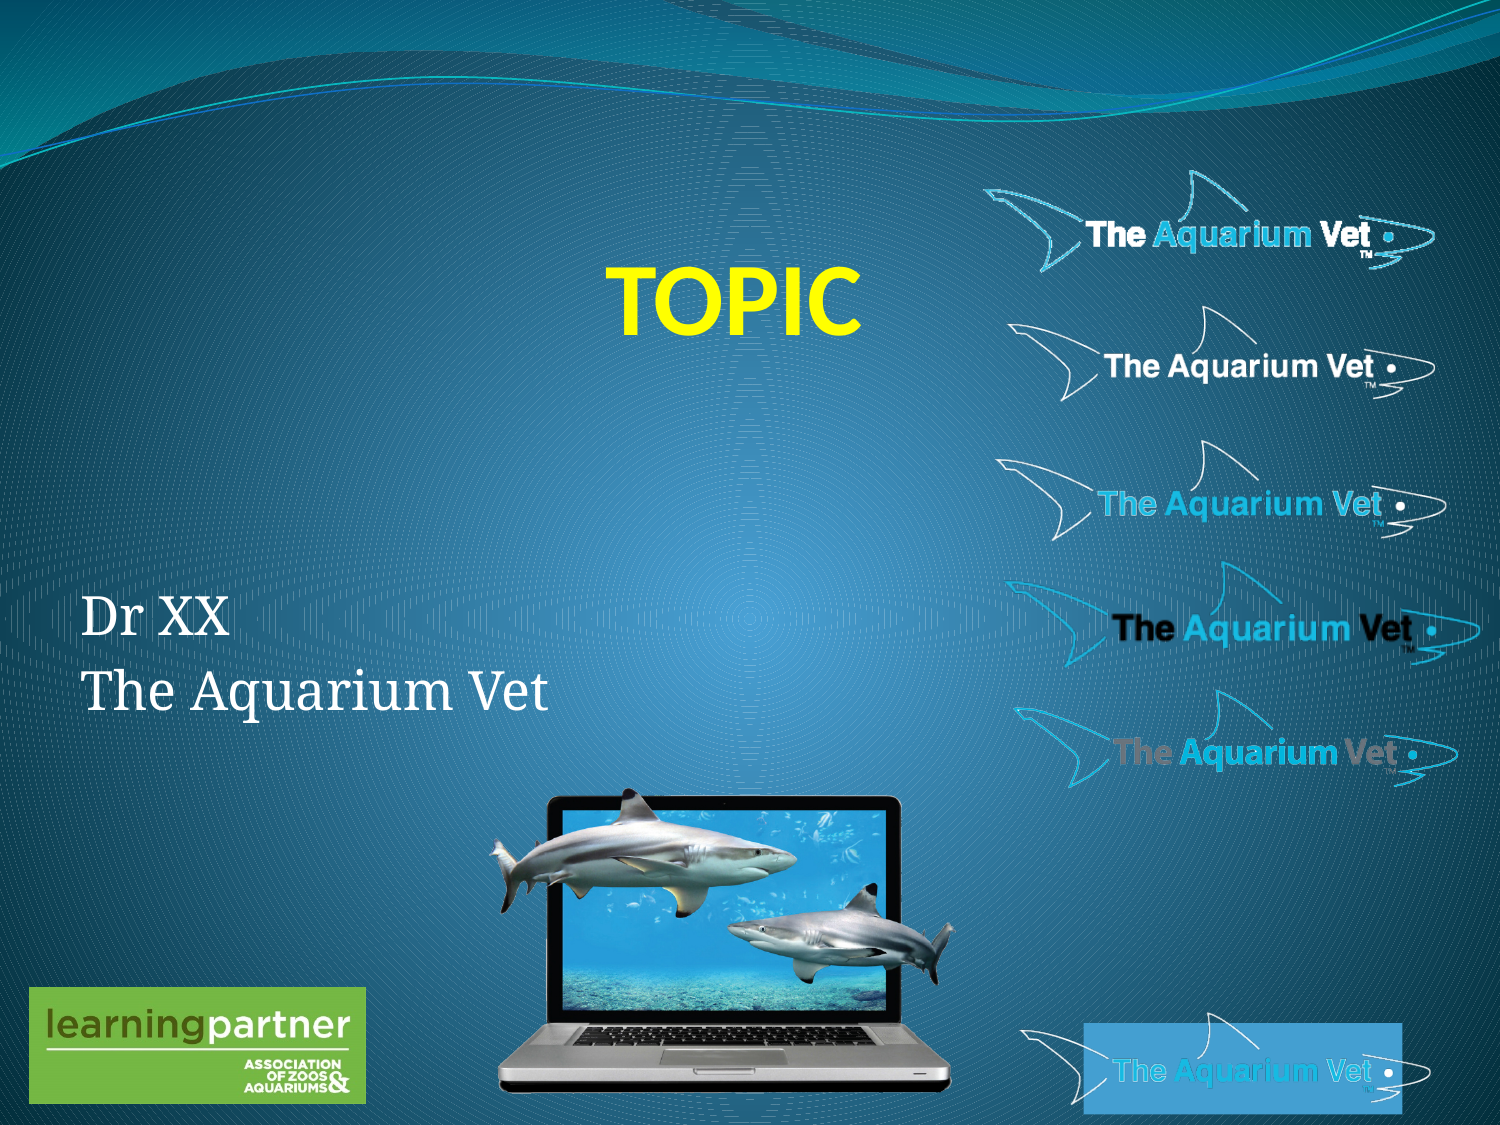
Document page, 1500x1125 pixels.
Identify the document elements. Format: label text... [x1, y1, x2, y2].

picture [972, 160, 1448, 283]
picture [29, 987, 367, 1105]
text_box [1009, 1003, 1442, 1115]
picture [926, 296, 1500, 842]
title TOPIC [53, 208, 995, 357]
list Dr XX The Aquarium Vet [64, 346, 989, 816]
picture [430, 747, 987, 1125]
